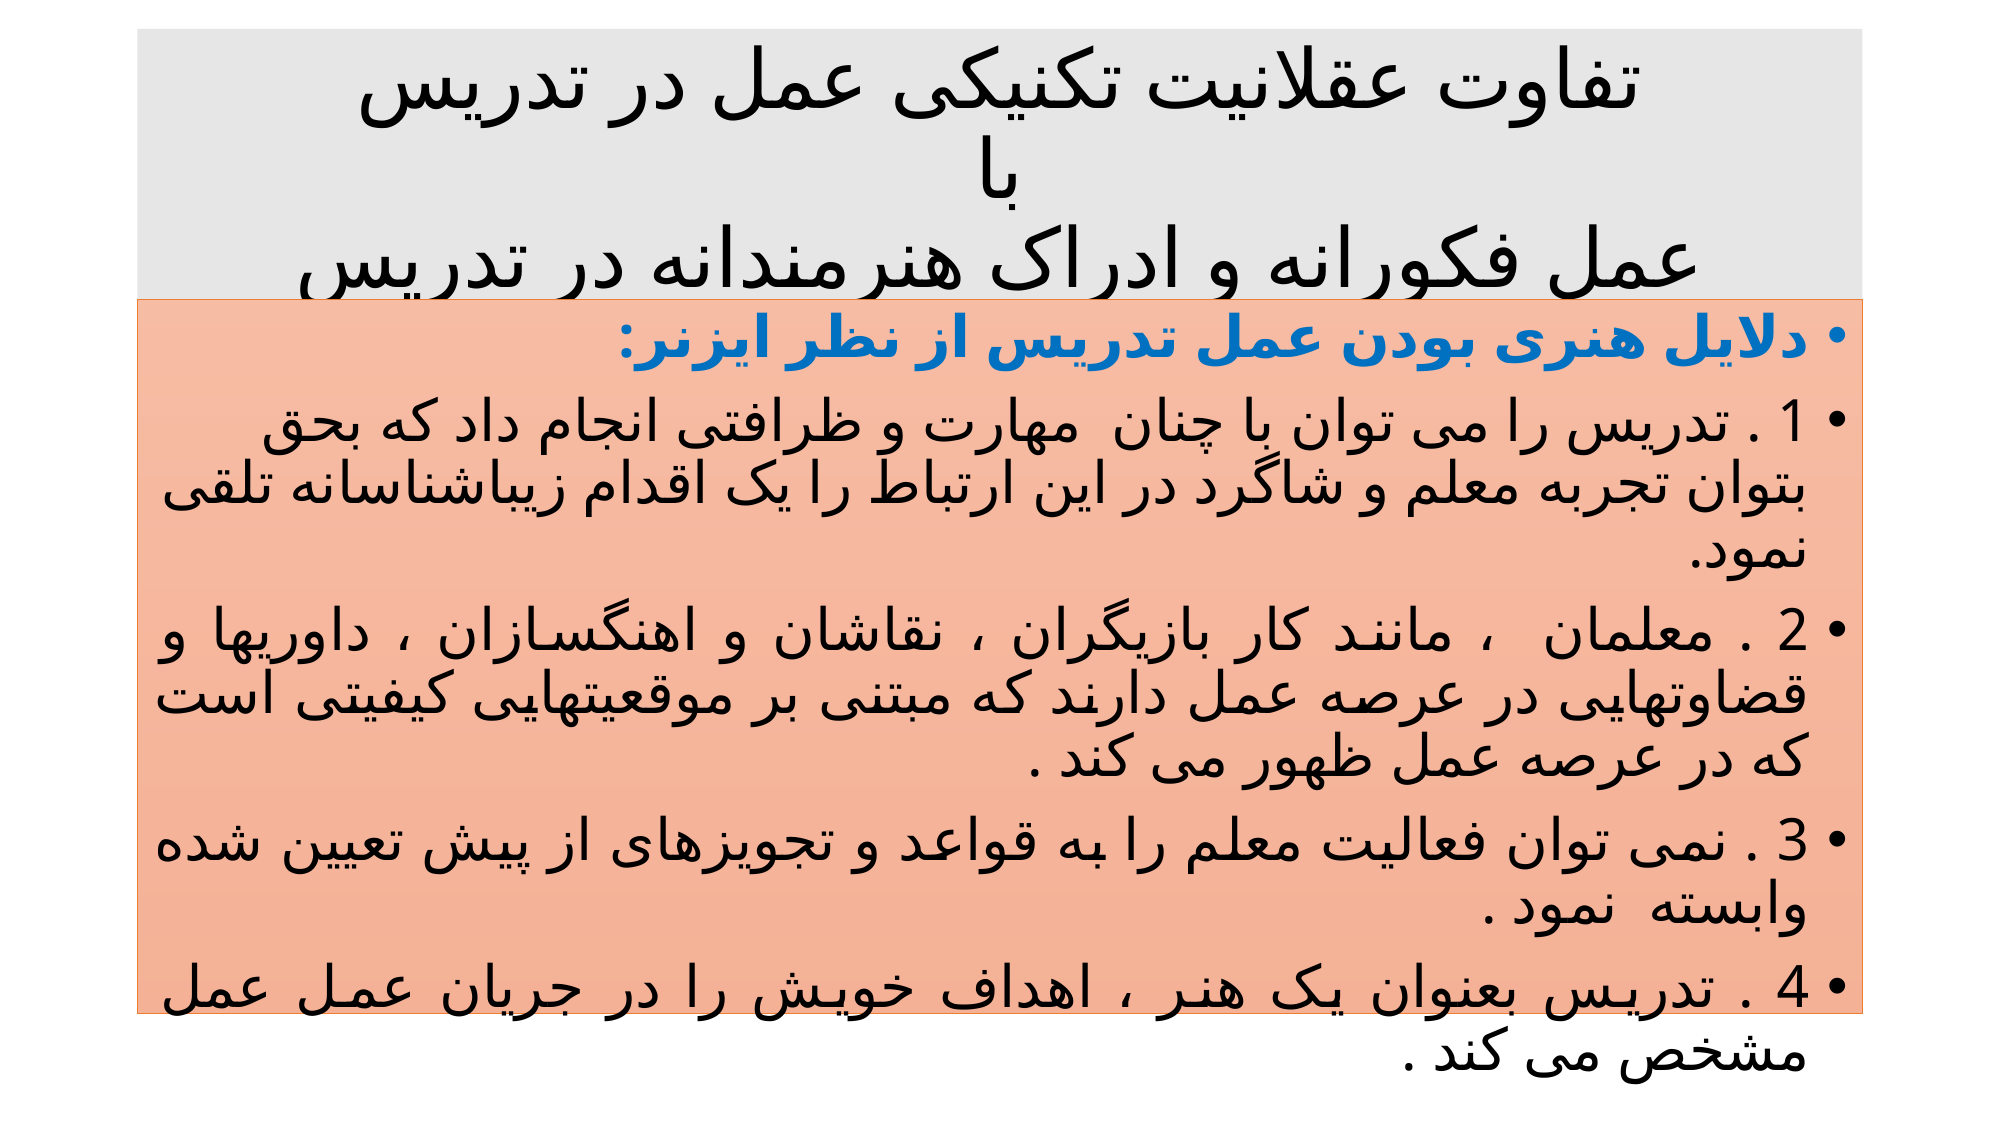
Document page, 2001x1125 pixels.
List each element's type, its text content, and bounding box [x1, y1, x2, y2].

title تفاوت عقلانیت تکنیکی عمل در تدریس با عمل فکورانه و ادراک هنرمندانه در تدریس [137, 28, 1863, 299]
list دلایل هنری بودن عمل تدریس از نظر ایزنر: 1 . تدریس را می توان با چنان مهارت و ظرافتی انجام داد که بحق بتوان تجربه معلم و شاگرد در این ارتباط را یک اقدام زیباشناسانه تلقی نمود. 2 . معلمان ، مانند کار بازیگران ، نقاشان و اهنگسازان ، داوریها و قضاوتهایی در عرصه عمل دارند که مبتنی بر موقعیتهایی کیفیتی است که در عرصه عمل ظهور می کند . 3 . نمی توان فعالیت معلم را به قواعد و تجویزهای از پیش تعیین شده وابسته نمود . 4 . تدریس بعنوان یک هنر ، اهداف خویش را در جریان عمل عمل مشخص می کند . [137, 299, 1863, 1014]
